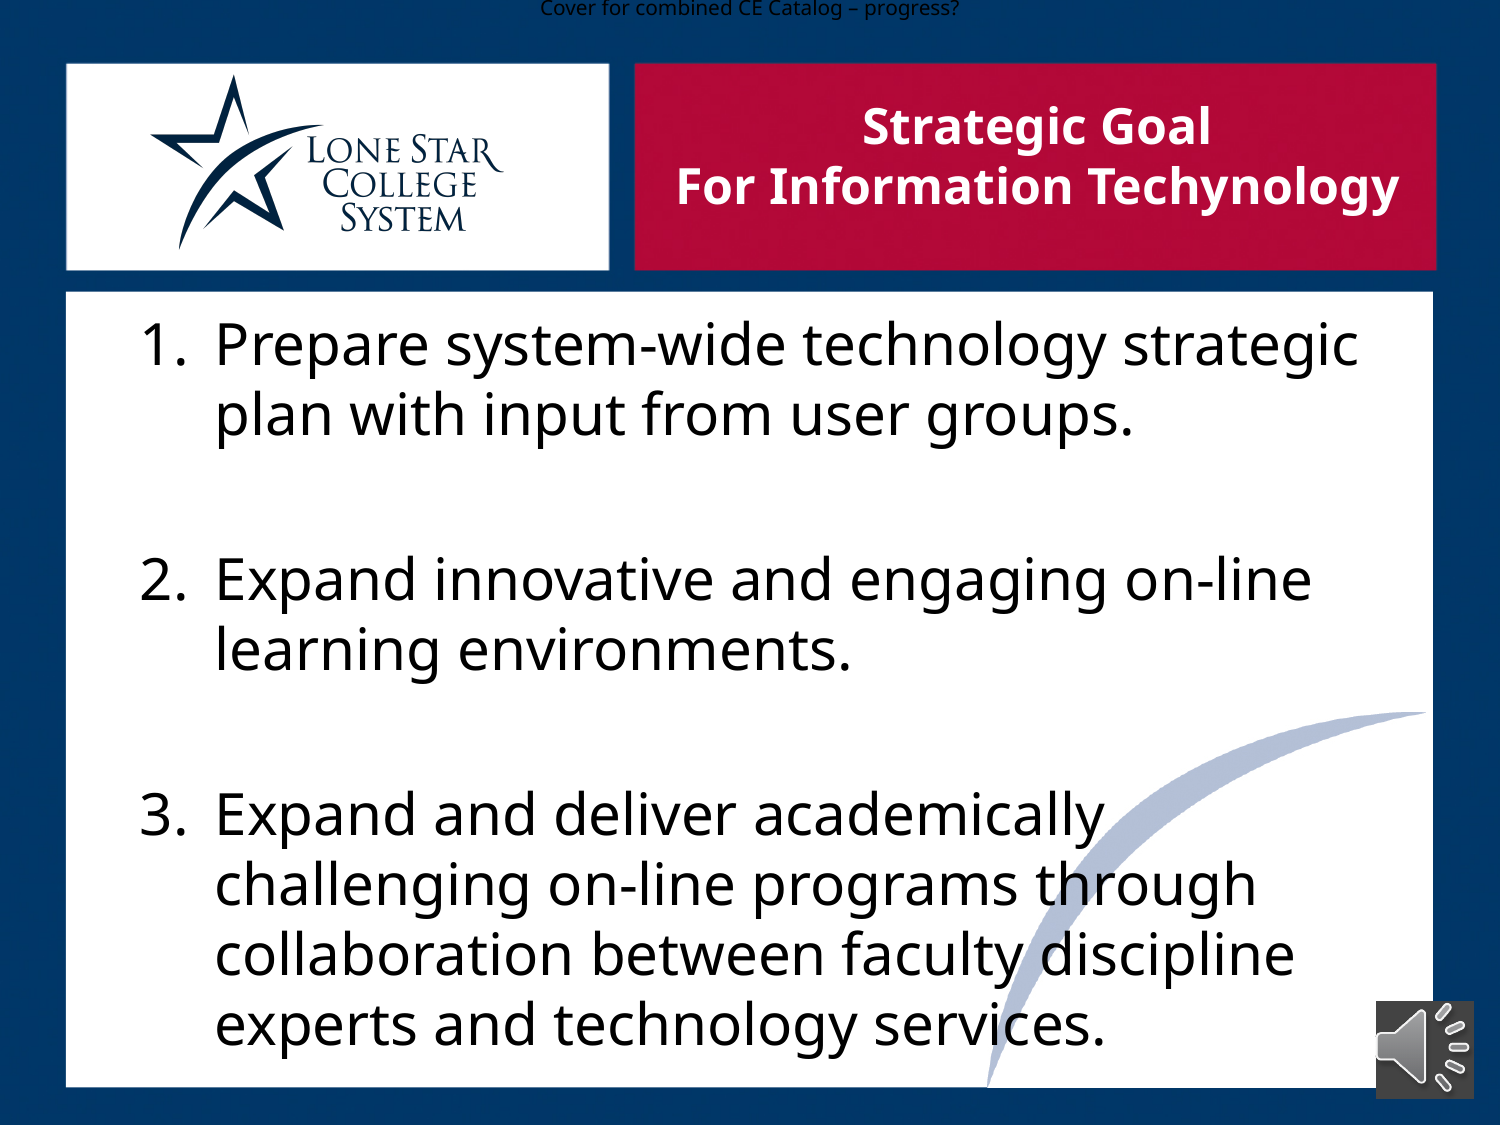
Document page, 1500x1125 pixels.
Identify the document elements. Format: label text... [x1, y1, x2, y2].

text_box Prepare system-wide technology strategic plan with input from user groups. Expand innovative and engaging on-line learning environments. Expand and deliver academically challenging on-line programs through collaboration between faculty discipline experts and technology services. [50, 299, 1425, 1065]
picture [0, 0, 1500, 1125]
text_box Cover for combined CE Catalog – progress? [525, 0, 975, 88]
text_box Strategic Goal For Information Techynology [637, 87, 1438, 223]
